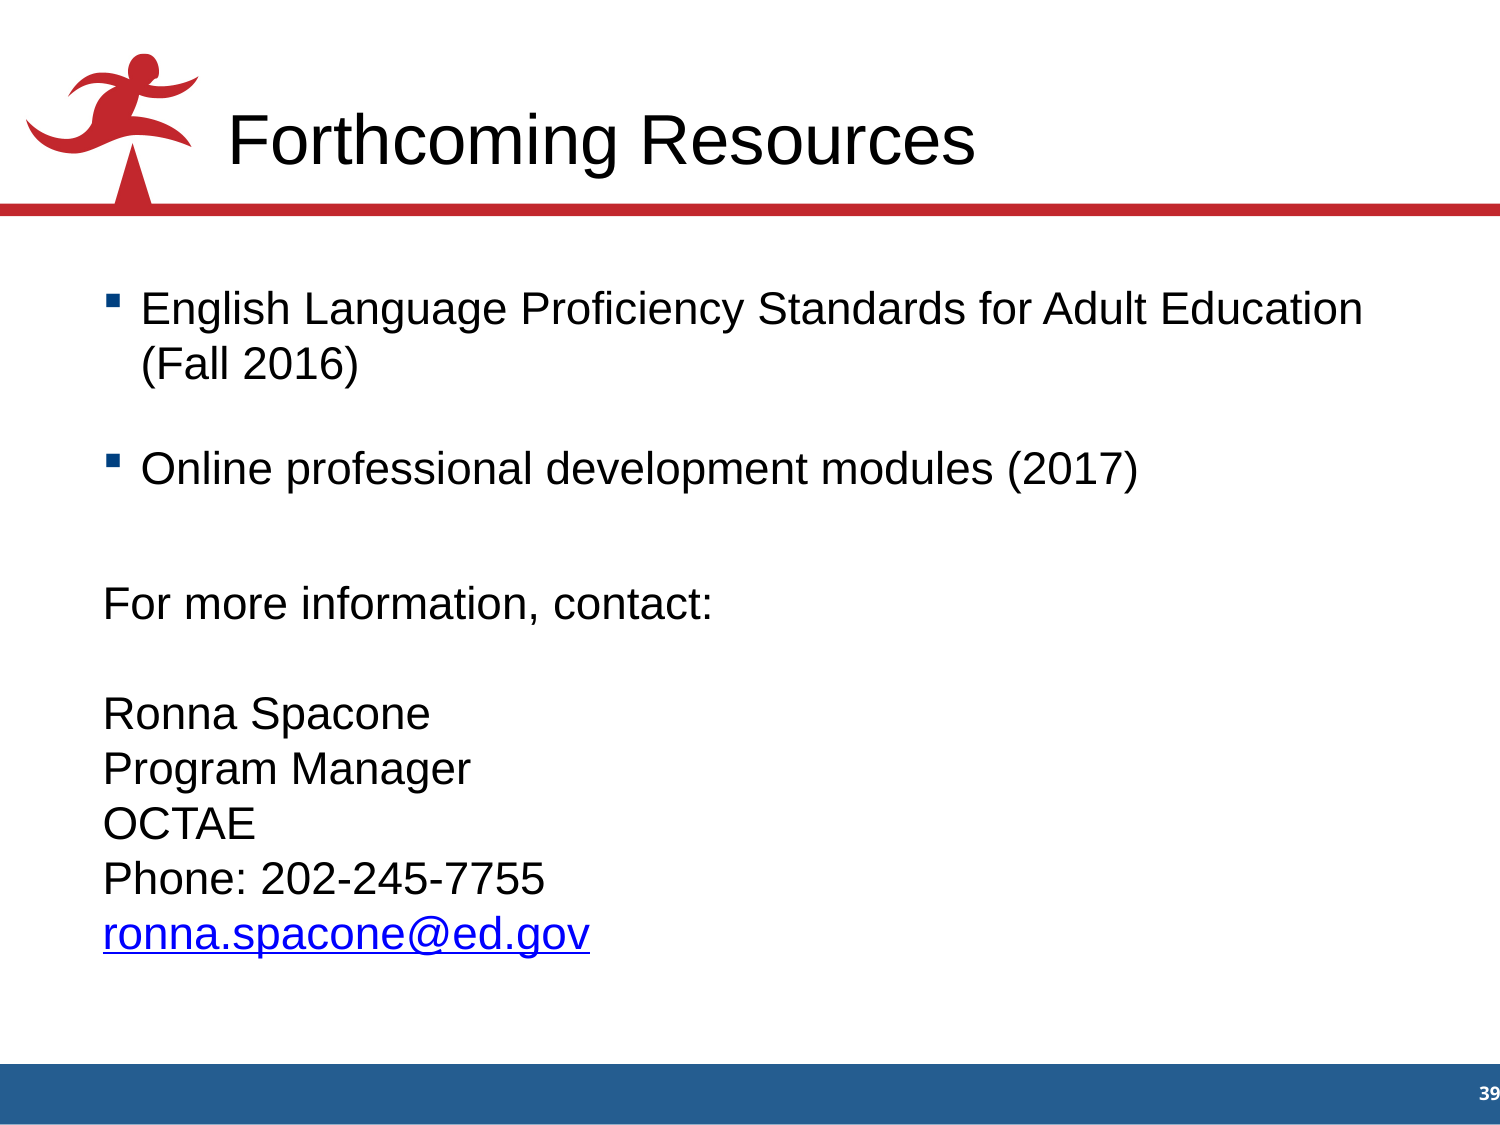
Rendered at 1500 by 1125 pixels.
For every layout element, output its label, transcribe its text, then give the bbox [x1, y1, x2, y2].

title Forthcoming Resources [212, 37, 1375, 188]
list English Language Proficiency Standards for Adult Education (Fall 2016) Online professional development modules (2017) For more information, contact: Ronna Spacone Program Manager OCTAE Phone: 202-245-7755 ronna.spacone@ed.gov [87, 271, 1425, 966]
picture [0, 0, 1500, 1125]
